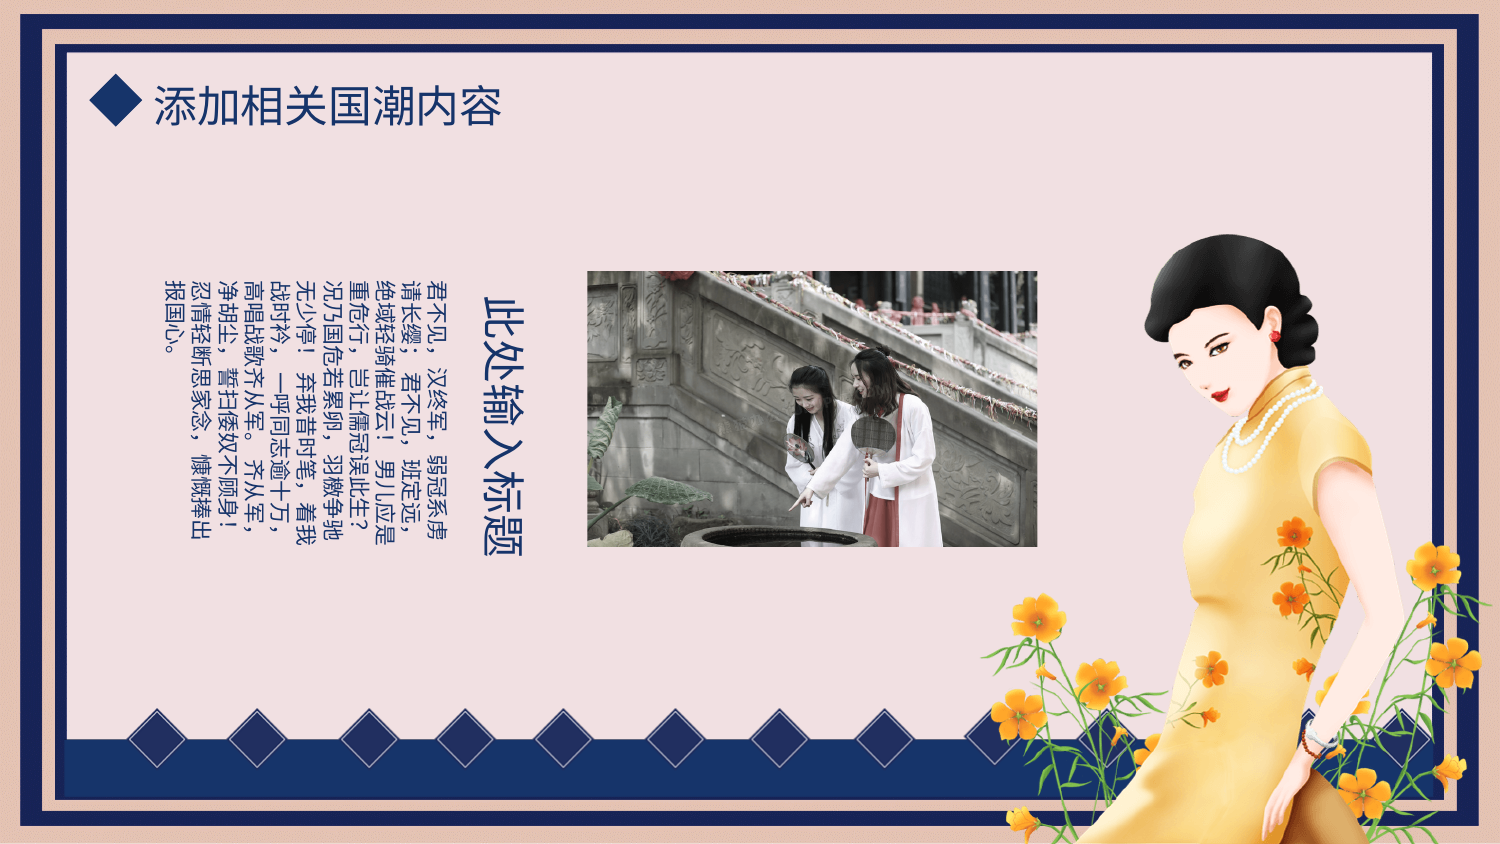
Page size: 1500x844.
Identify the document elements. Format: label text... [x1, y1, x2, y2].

picture [0, 0, 1500, 844]
text_box [586, 271, 949, 548]
text_box 此处输入标题 [451, 252, 558, 564]
text_box 君不见，汉终军，弱冠系虏请长缨； 君不见，班定远，绝域轻骑催战云！ 男儿应是重危行，岂让儒冠误此生？ 况乃国危若累卵，羽檄争驰无少停！ 弃我昔时笔，着我战时衿， 一呼同志逾十万，高唱战歌齐从军。 齐从军，净胡尘，誓扫倭奴不顾身！ 忍情轻断思家念，慷慨捧出报国心。 [137, 265, 460, 576]
